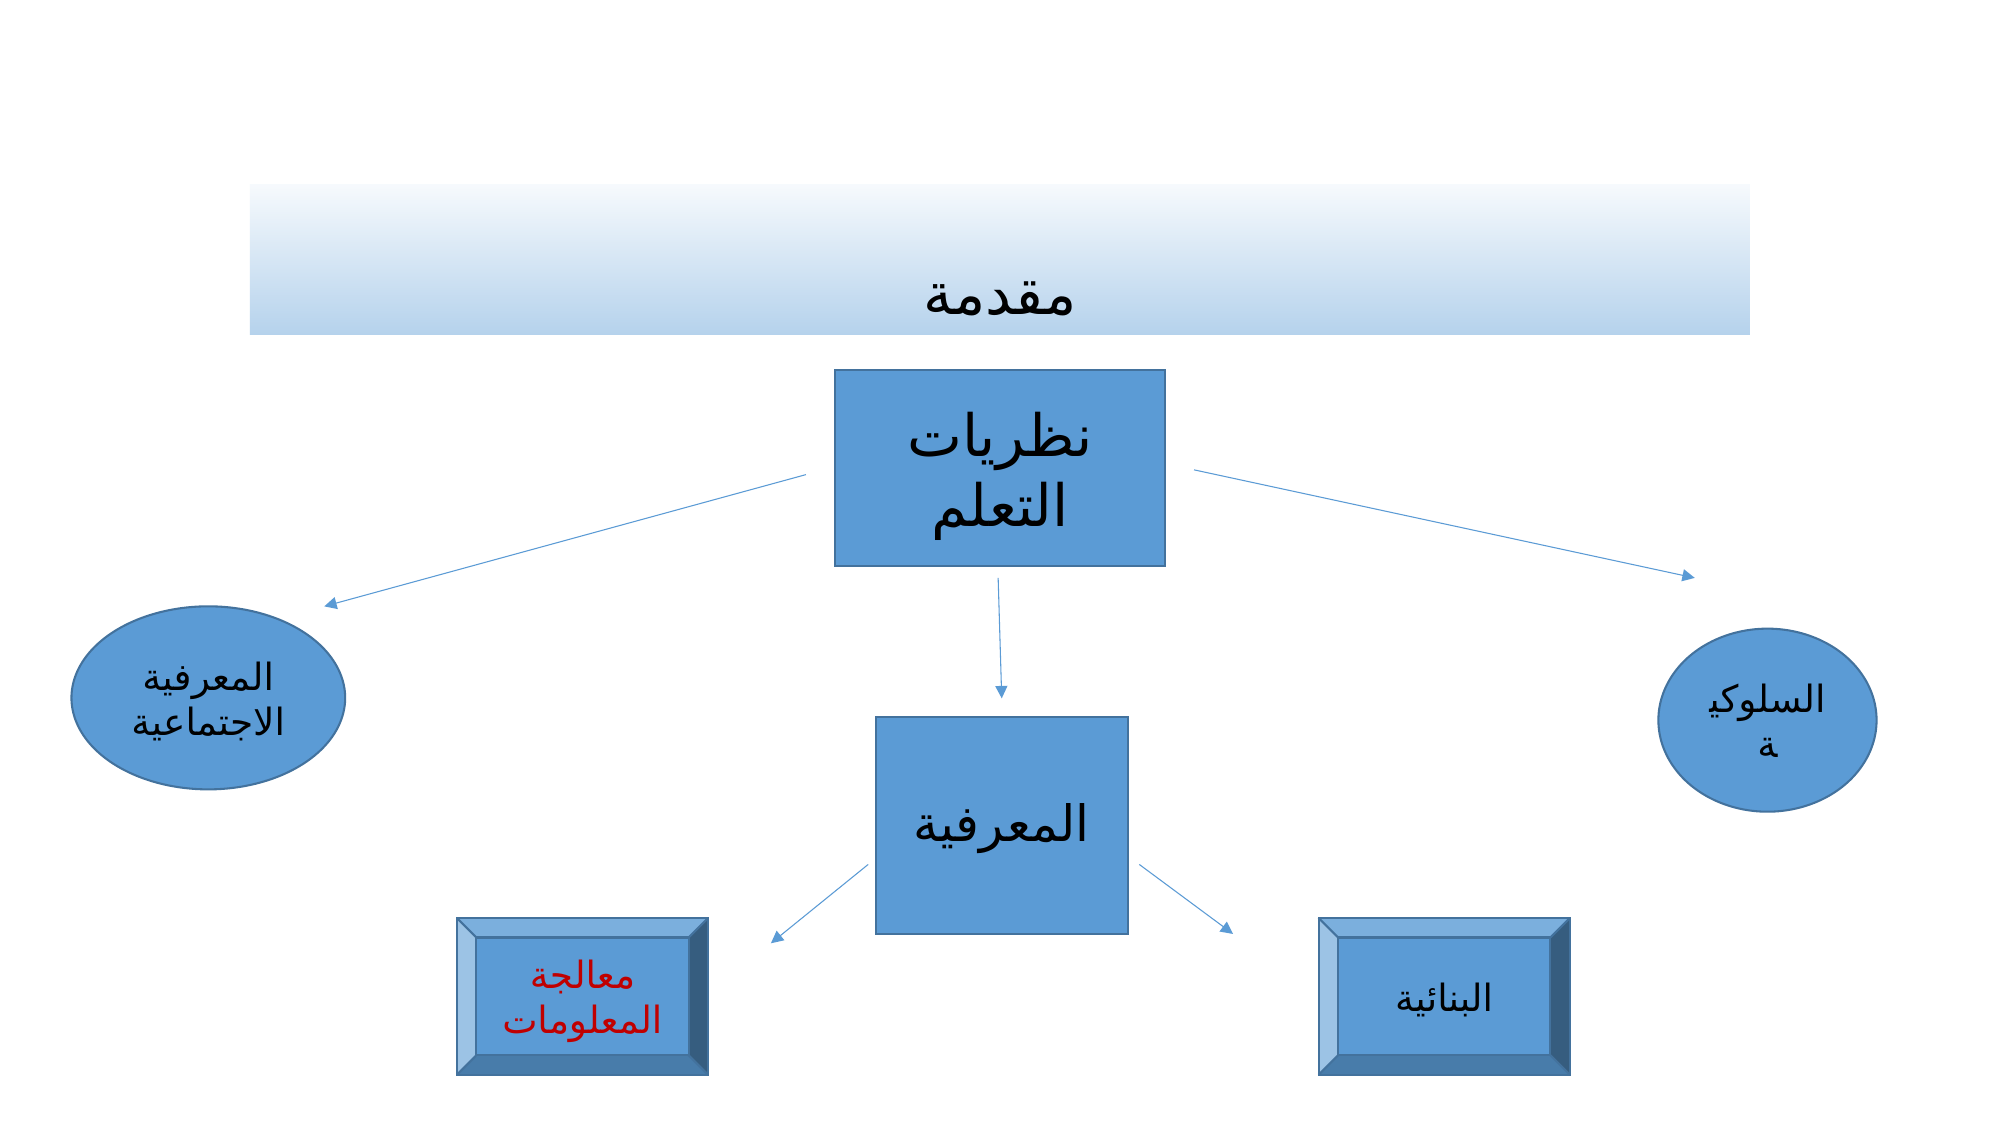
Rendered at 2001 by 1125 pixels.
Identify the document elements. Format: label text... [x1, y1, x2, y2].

text_box البنائية [1317, 917, 1571, 1076]
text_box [770, 864, 869, 944]
title مقدمة [249, 184, 1750, 335]
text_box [324, 474, 806, 607]
text_box معالجة المعلومات [456, 917, 709, 1076]
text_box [1194, 469, 1695, 578]
text_box السلوكية [1657, 627, 1878, 813]
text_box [1139, 864, 1234, 934]
text_box المعرفية الاجتماعية [70, 605, 347, 791]
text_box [998, 577, 1002, 699]
subtitle المعرفية [875, 716, 1129, 935]
text_box نظريات التعلم [834, 369, 1166, 567]
